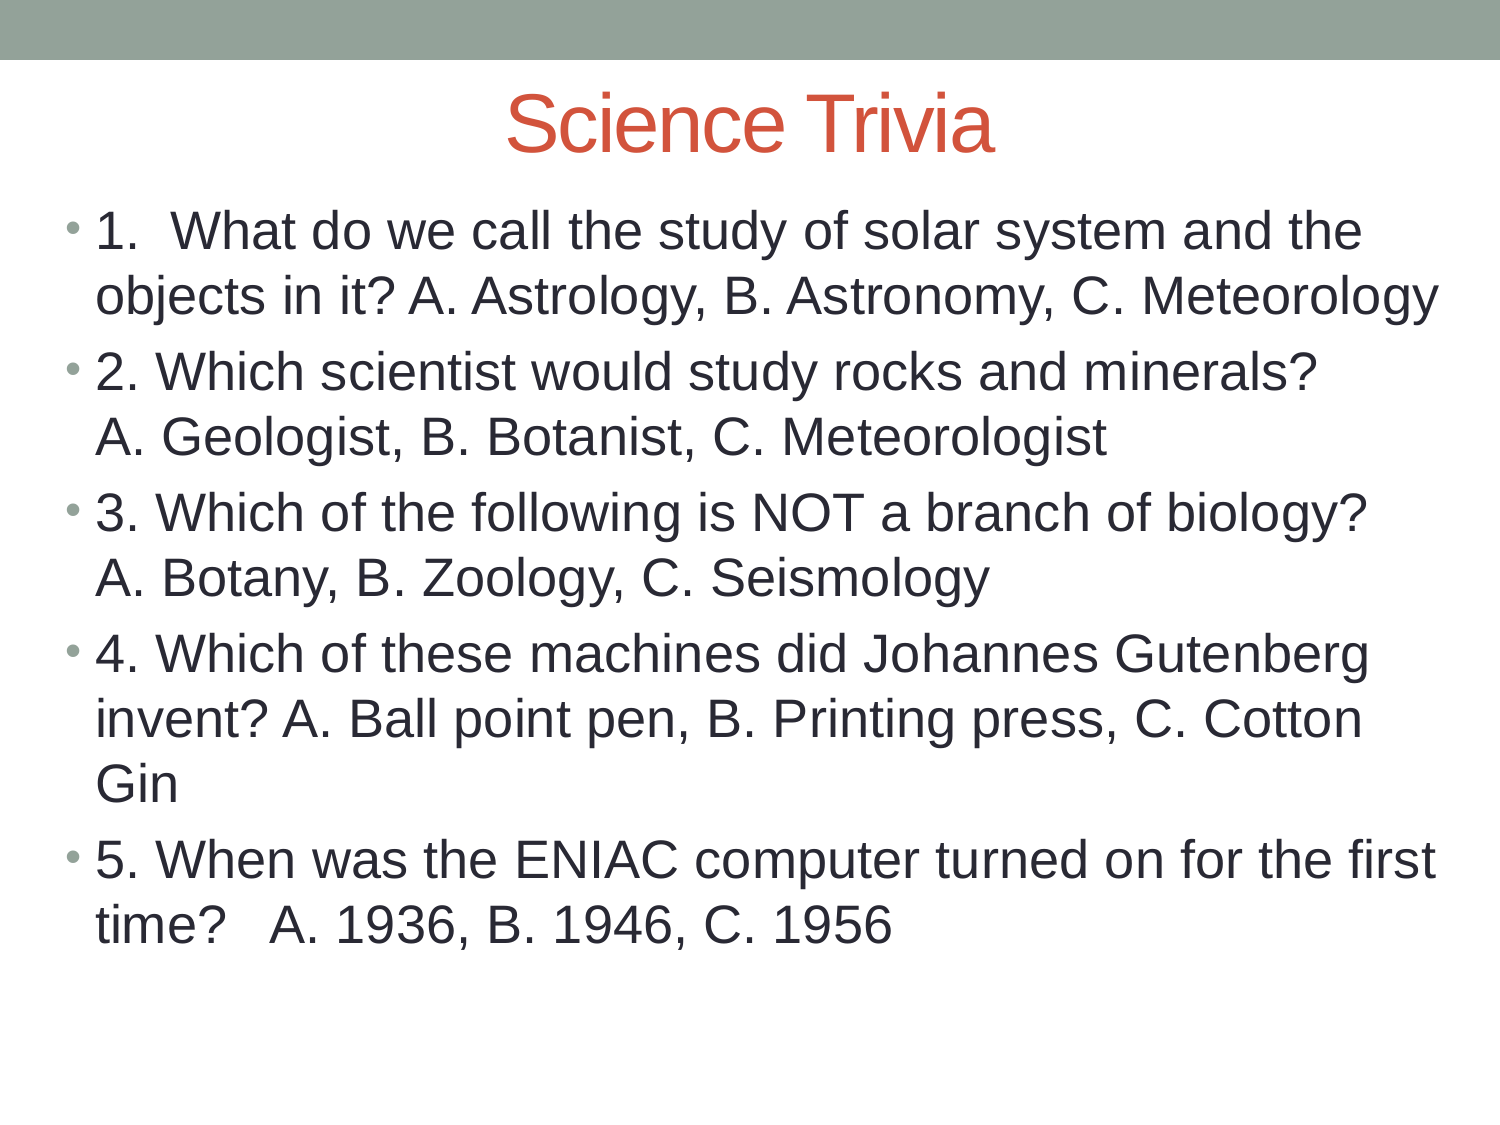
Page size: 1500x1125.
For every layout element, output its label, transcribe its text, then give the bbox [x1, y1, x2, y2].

list 1. What do we call the study of solar system and the objects in it? A. Astrology, B. Astronomy, C. Meteorology 2. Which scientist would study rocks and minerals? A. Geologist, B. Botanist, C. Meteorologist 3. Which of the following is NOT a branch of biology? A. Botany, B. Zoology, C. Seismology 4. Which of these machines did Johannes Gutenberg invent? A. Ball point pen, B. Printing press, C. Cotton Gin 5. When was the ENIAC computer turned on for the first time? A. 1936, B. 1946, C. 1956 [50, 187, 1475, 1063]
title Science Trivia [75, 37, 1425, 187]
